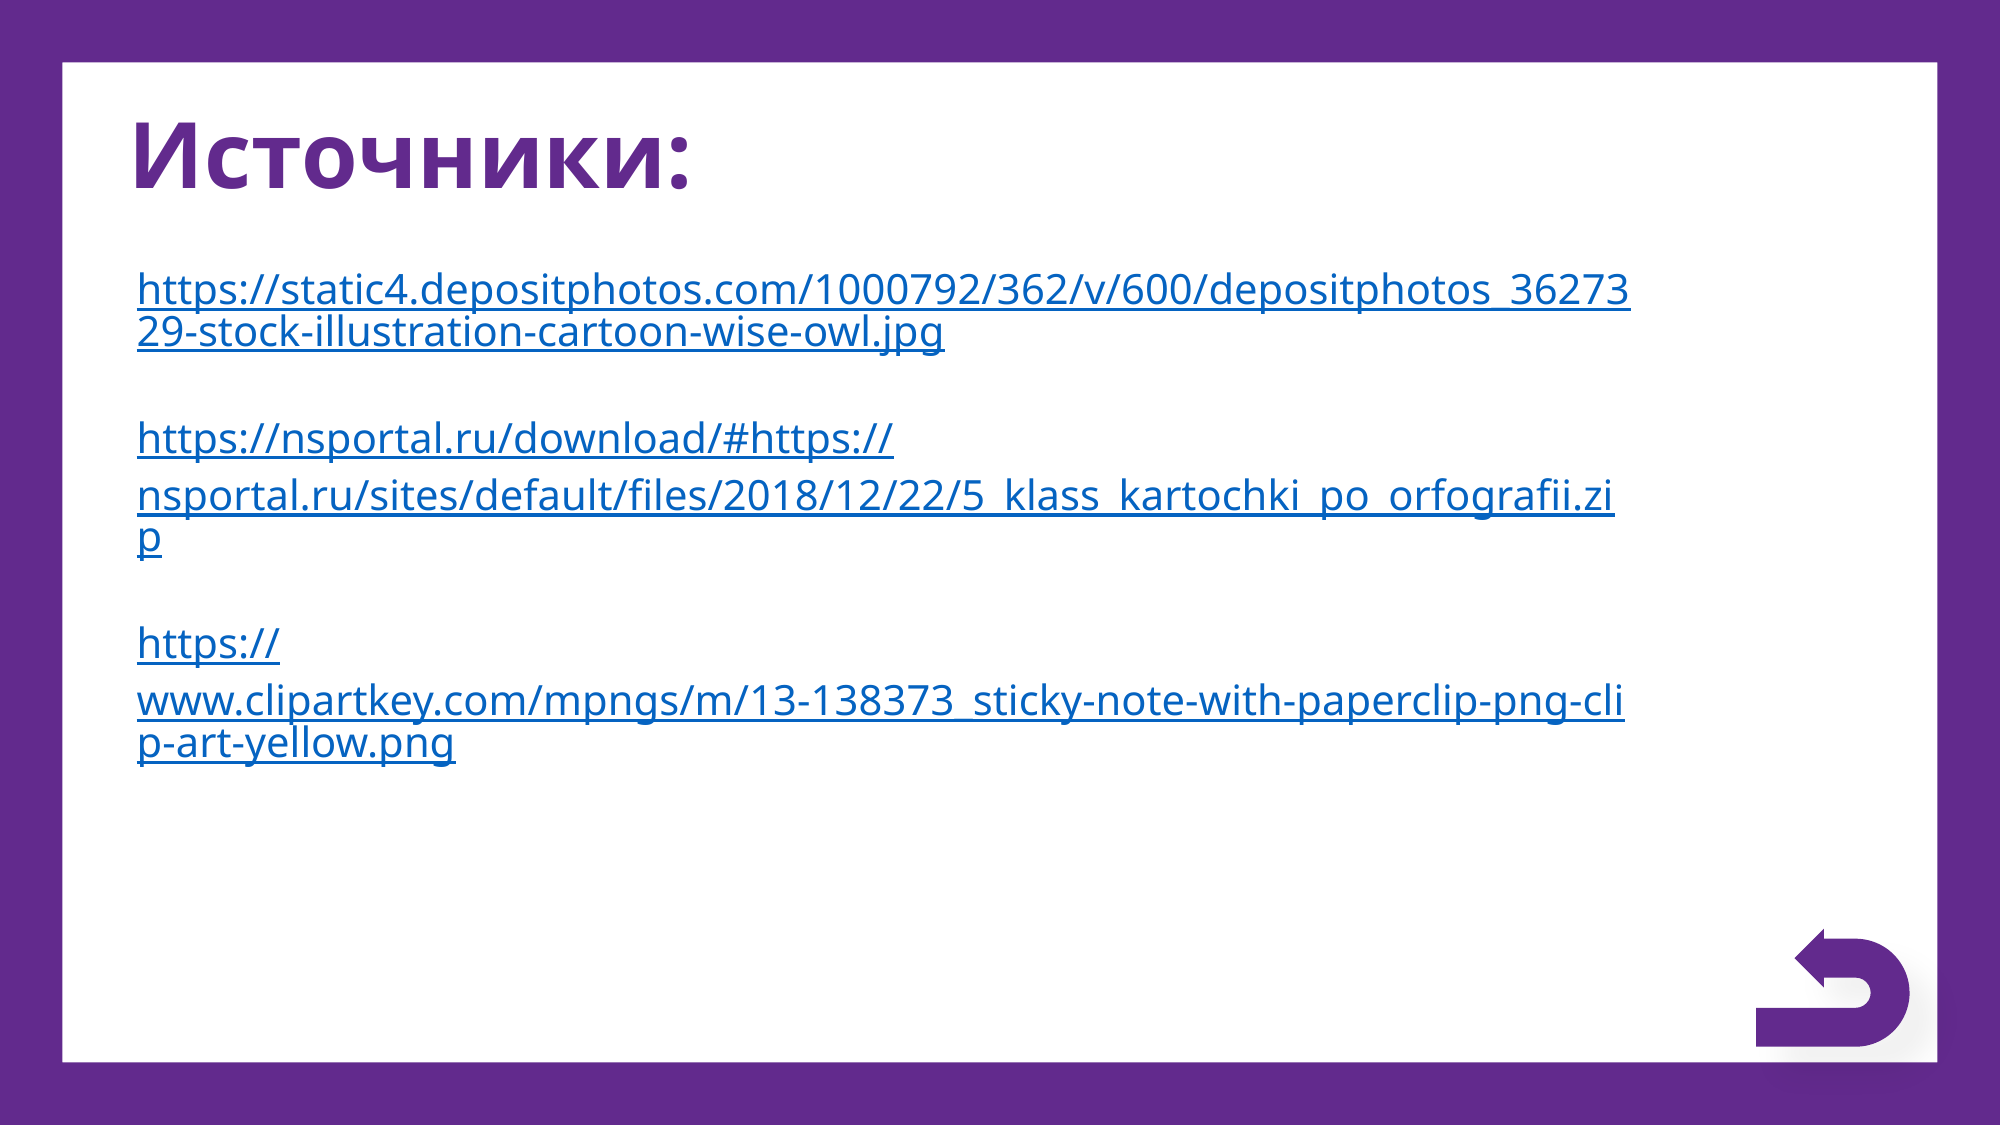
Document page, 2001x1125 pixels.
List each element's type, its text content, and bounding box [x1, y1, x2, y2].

text_box [1754, 926, 1911, 1048]
text_box [0, 0, 2000, 1125]
text_box Источники: [114, 89, 1221, 215]
text_box https://static4.depositphotos.com/1000792/362/v/600/depositphotos_3627329-stock-illustration-cartoon-wise-owl.jpg https://nsportal.ru/download/#https://nsportal.ru/sites/default/files/2018/12/22/5_klass_kartochki_po_orfografii.zip https://www.clipartkey.com/mpngs/m/13-138373_sticky-note-with-paperclip-png-clip-art-yellow.png [121, 255, 1646, 756]
